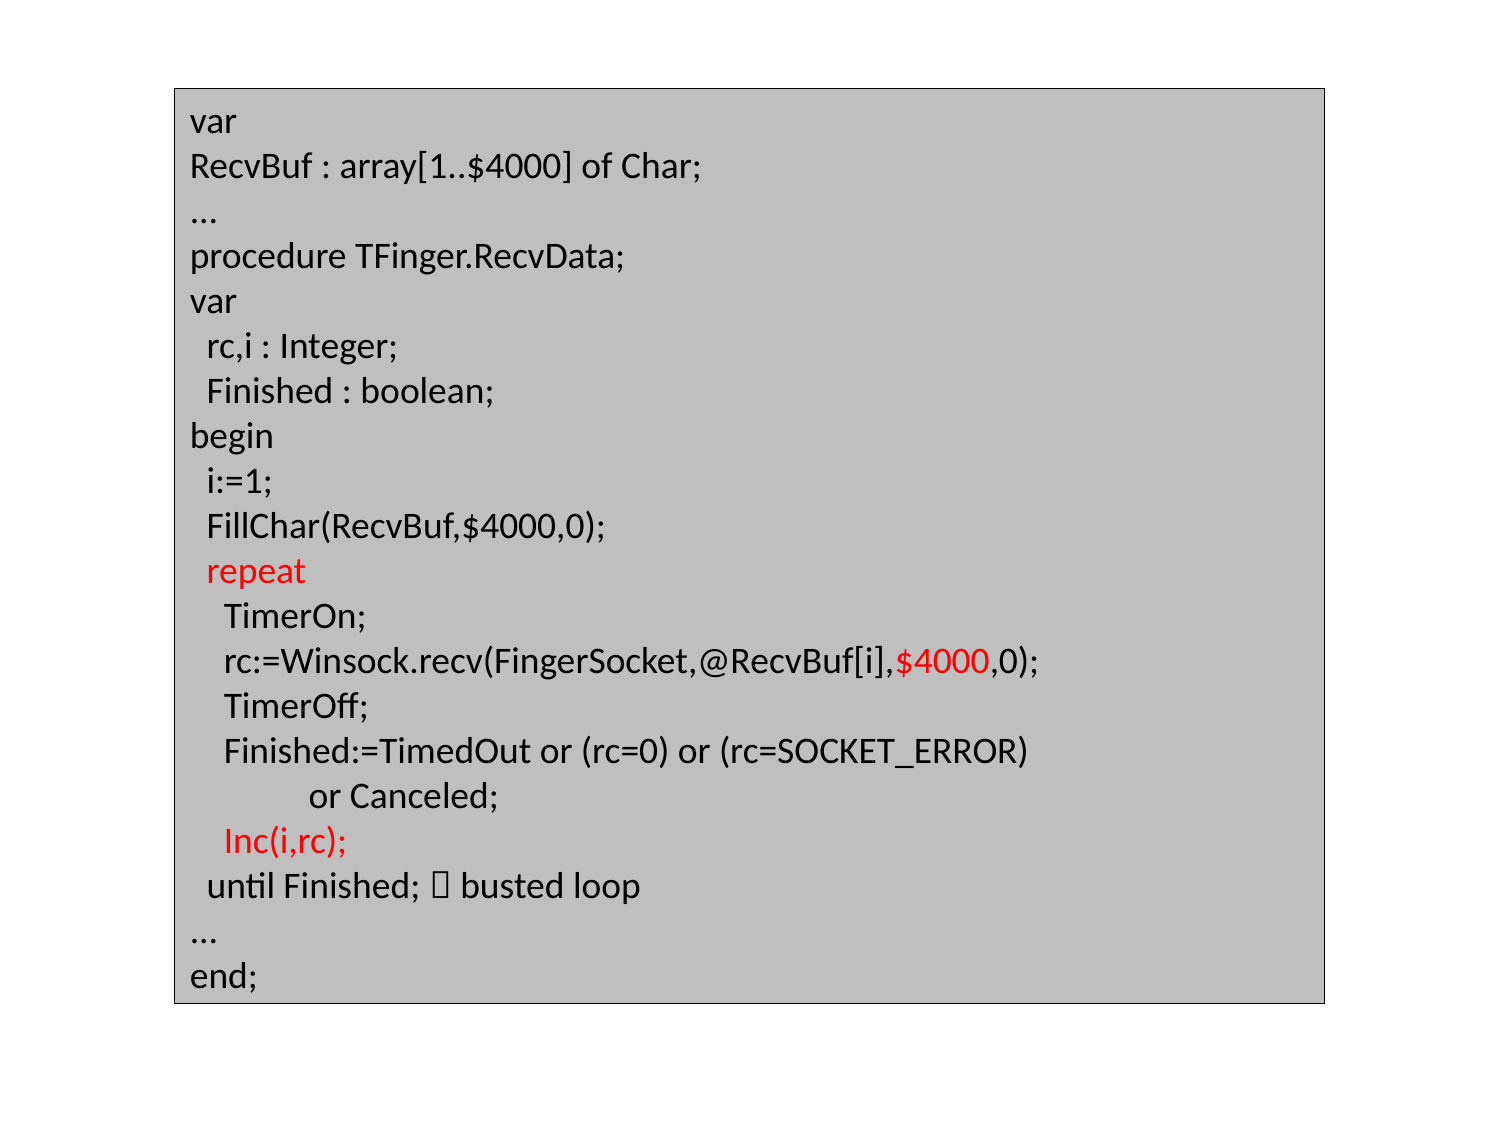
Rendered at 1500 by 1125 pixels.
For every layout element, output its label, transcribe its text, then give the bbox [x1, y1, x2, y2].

text_box var RecvBuf : array[1..$4000] of Char; ... procedure TFinger.RecvData; var rc,i : Integer; Finished : boolean; begin i:=1; FillChar(RecvBuf,$4000,0); repeat TimerOn; rc:=Winsock.recv(FingerSocket,@RecvBuf[i],$4000,0); TimerOff; Finished:=TimedOut or (rc=0) or (rc=SOCKET_ERROR) or Canceled; Inc(i,rc); until Finished;  busted loop ... end; [174, 88, 1325, 1004]
